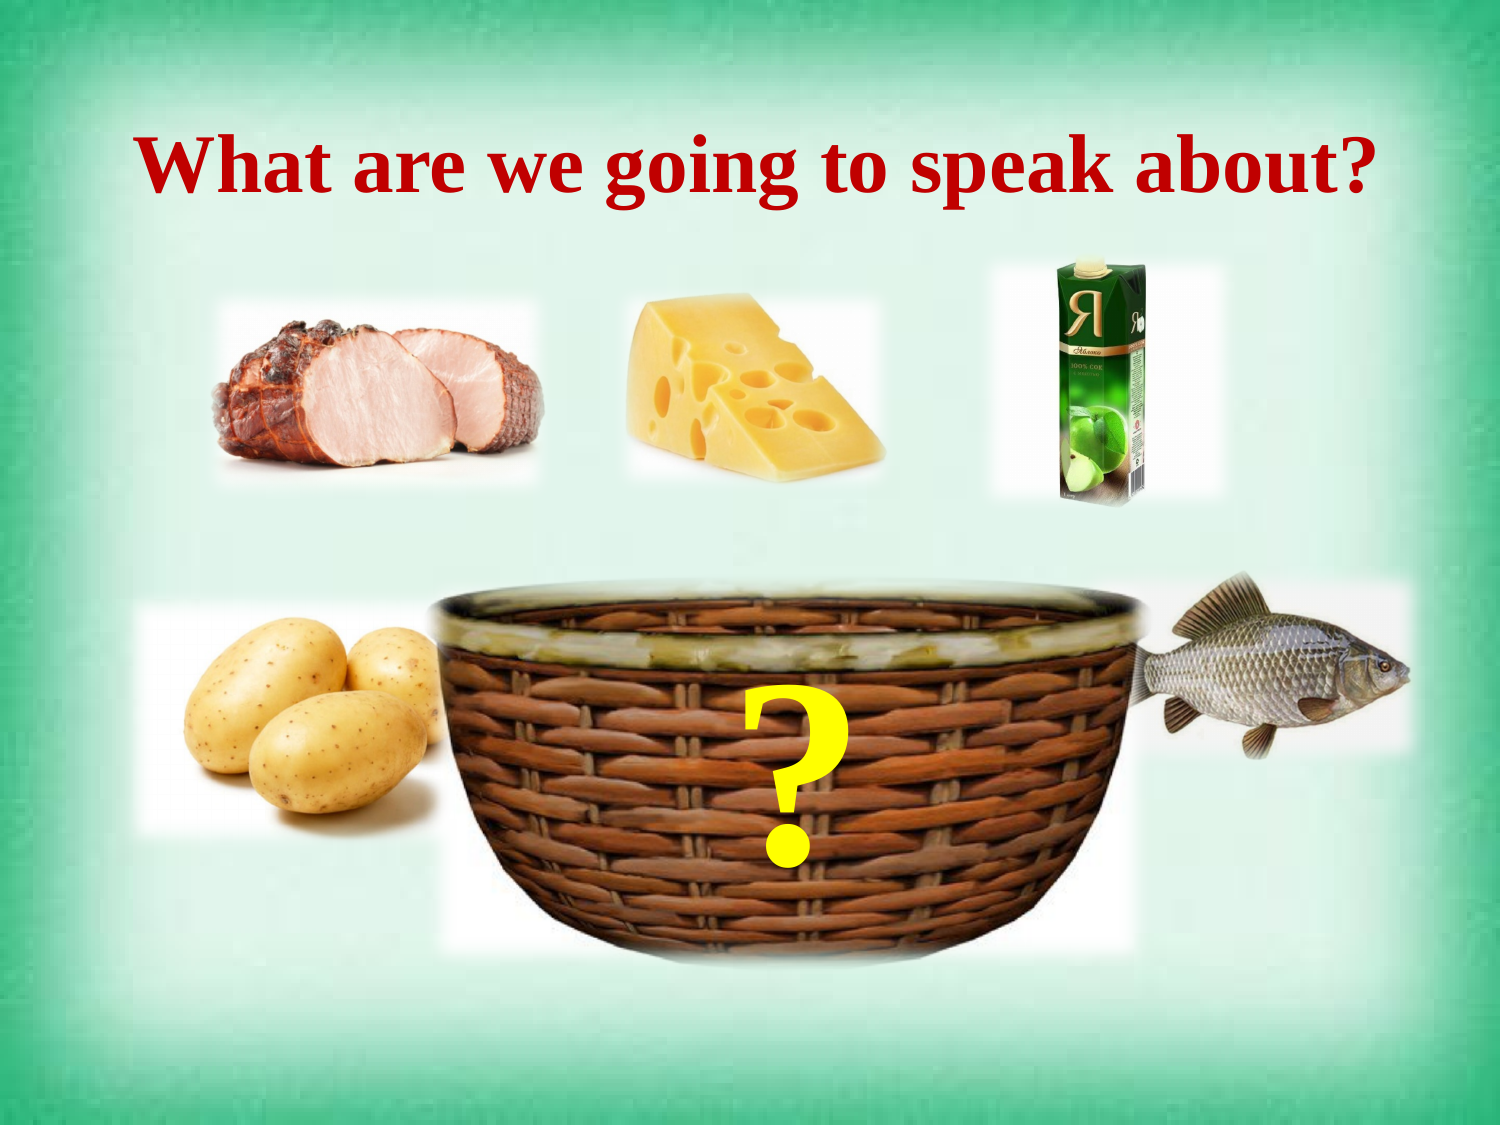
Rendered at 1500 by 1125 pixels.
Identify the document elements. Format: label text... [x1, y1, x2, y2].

picture [0, 0, 1500, 1125]
title What are we going to speak about? [82, 82, 1432, 237]
